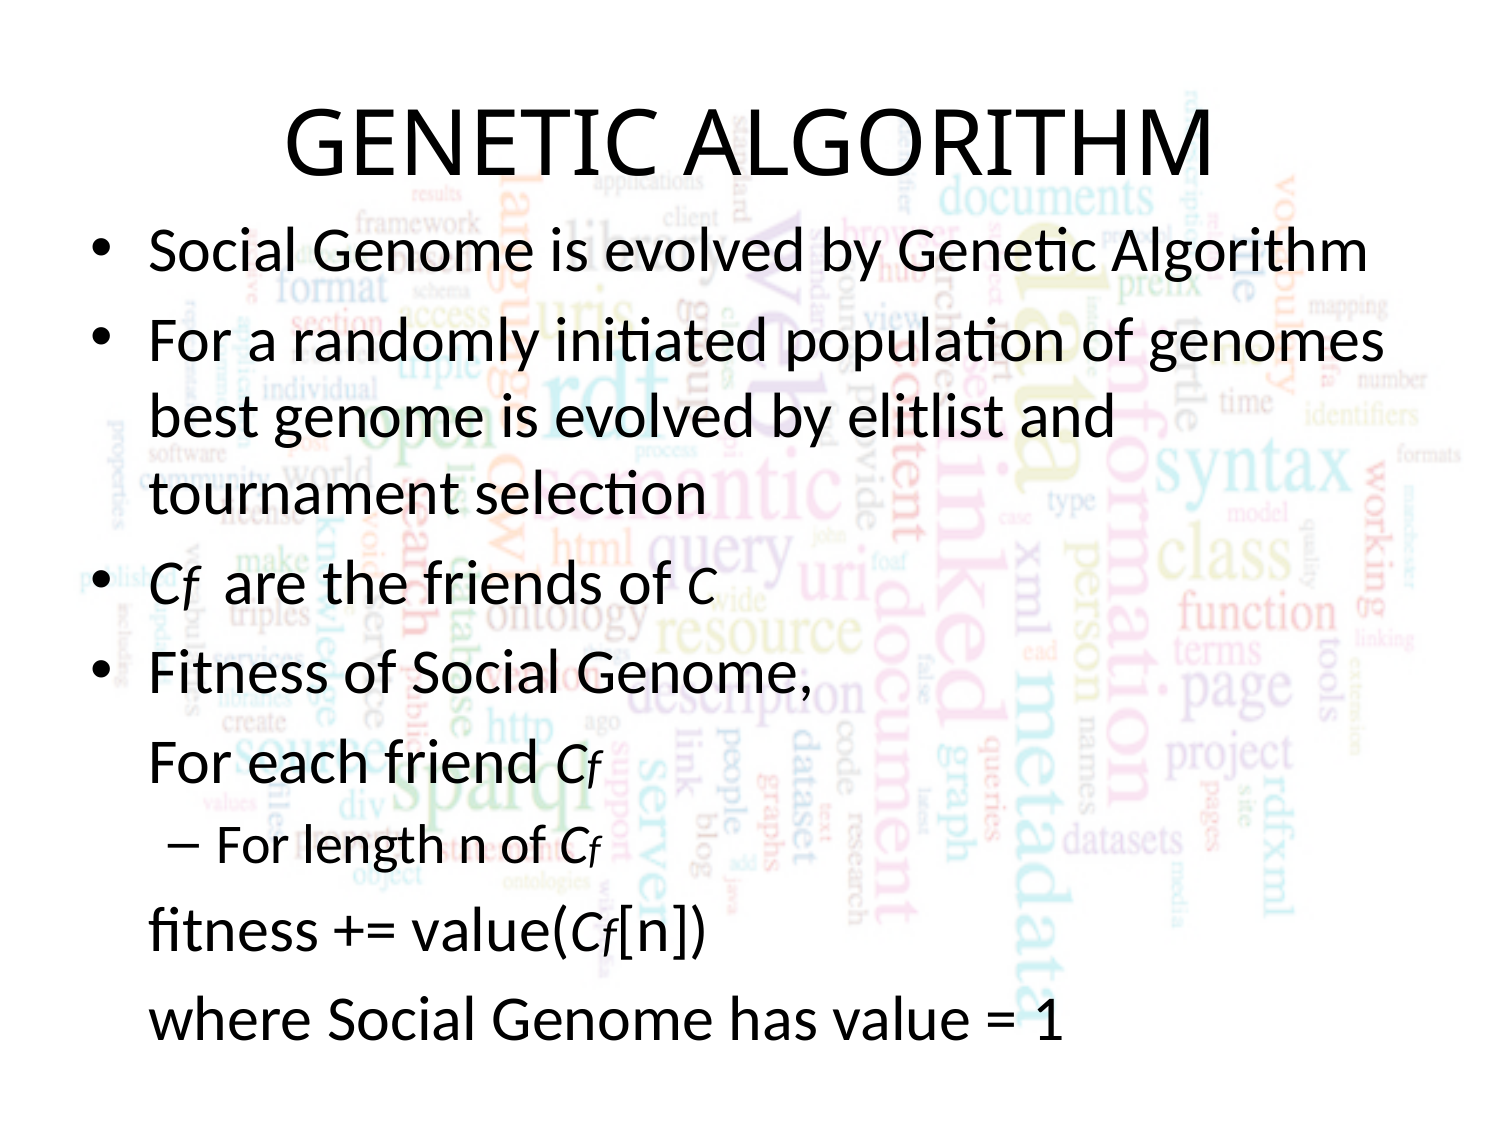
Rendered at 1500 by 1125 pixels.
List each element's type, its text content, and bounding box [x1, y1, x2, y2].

title GENETIC ALGORITHM [75, 45, 1425, 233]
list Social Genome is evolved by Genetic Algorithm For a randomly initiated population of genomes best genome is evolved by elitlist and tournament selection Cf are the friends of C Fitness of Social Genome, For each friend Cf For length n of Cf fitness += value(Cf[n]) where Social Genome has value = 1 [75, 233, 1425, 1075]
